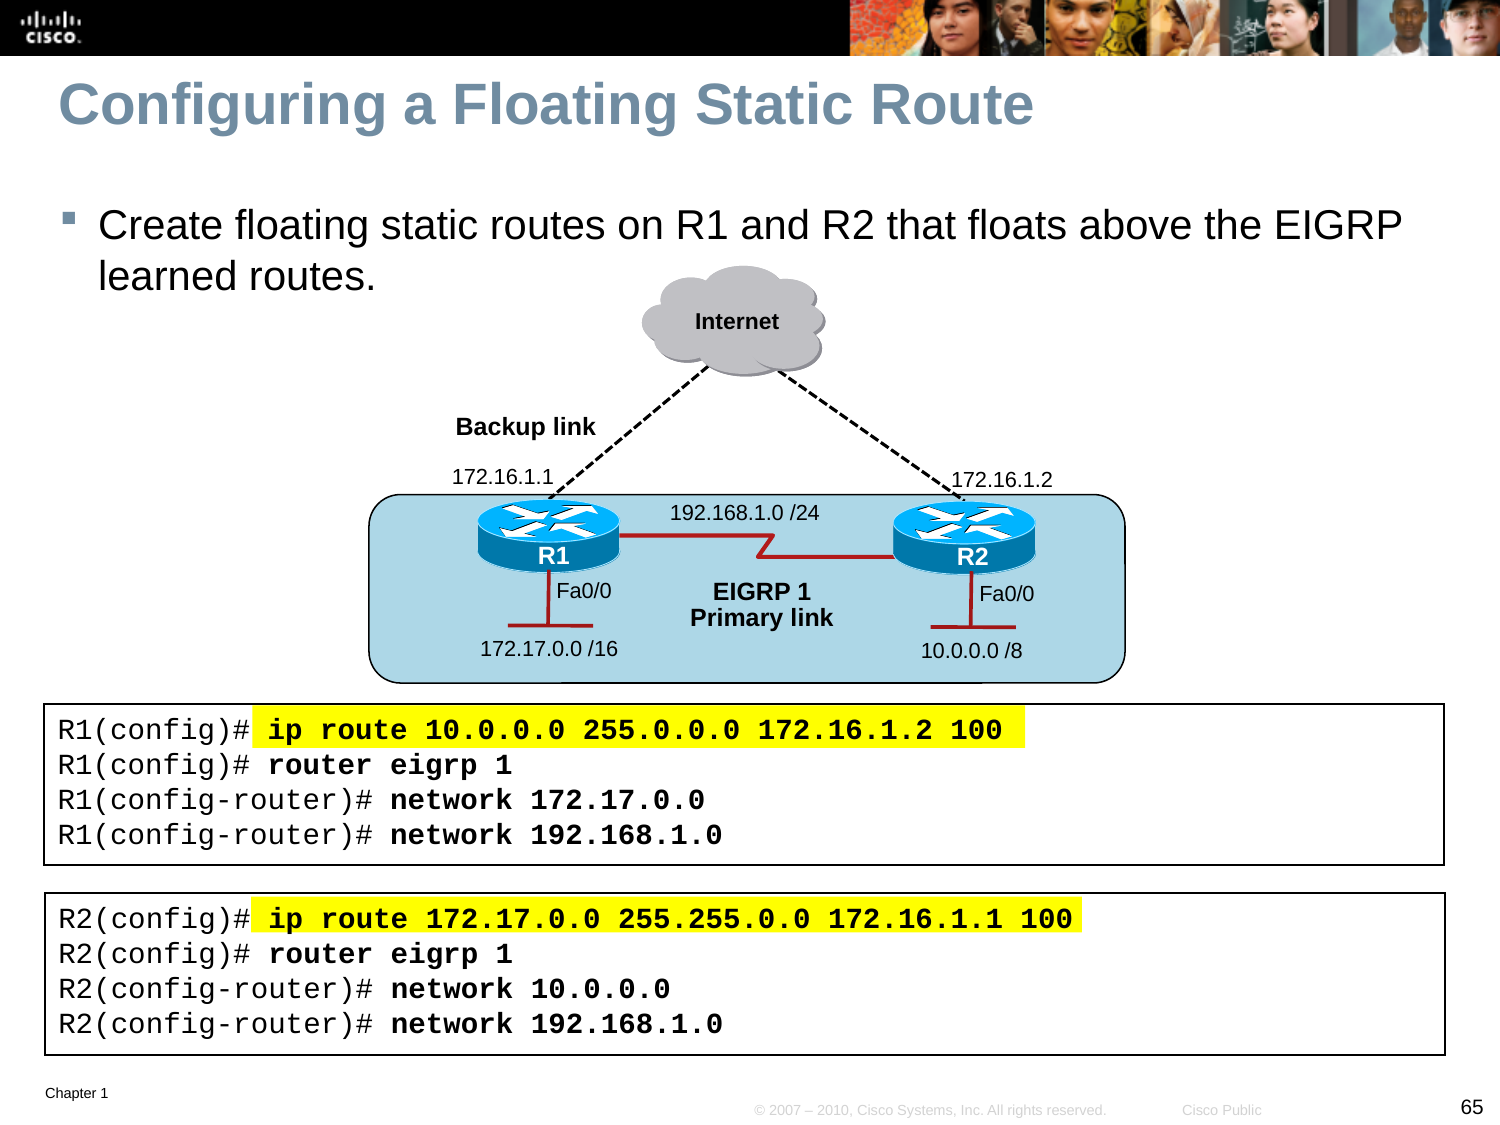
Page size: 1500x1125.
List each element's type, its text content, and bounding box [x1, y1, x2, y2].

title Configuring a Floating Static Route [43, 66, 1442, 169]
picture [0, 0, 1500, 56]
text_box R2(config)# ip route 172.17.0.0 255.255.0.0 172.16.1.1 100 R2(config)# router eigrp 1 R2(config-router)# network 10.0.0.0 R2(config-router)# network 192.168.1.0 [44, 892, 1445, 1055]
list Create floating static routes on R1 and R2 that floats above the EIGRP learned routes. [45, 191, 1444, 607]
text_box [368, 264, 1126, 684]
text_box R1(config)# ip route 10.0.0.0 255.0.0.0 172.16.1.2 100 R1(config)# router eigrp 1 R1(config-router)# network 172.17.0.0 R1(config-router)# network 192.168.1.0 [44, 703, 1445, 866]
